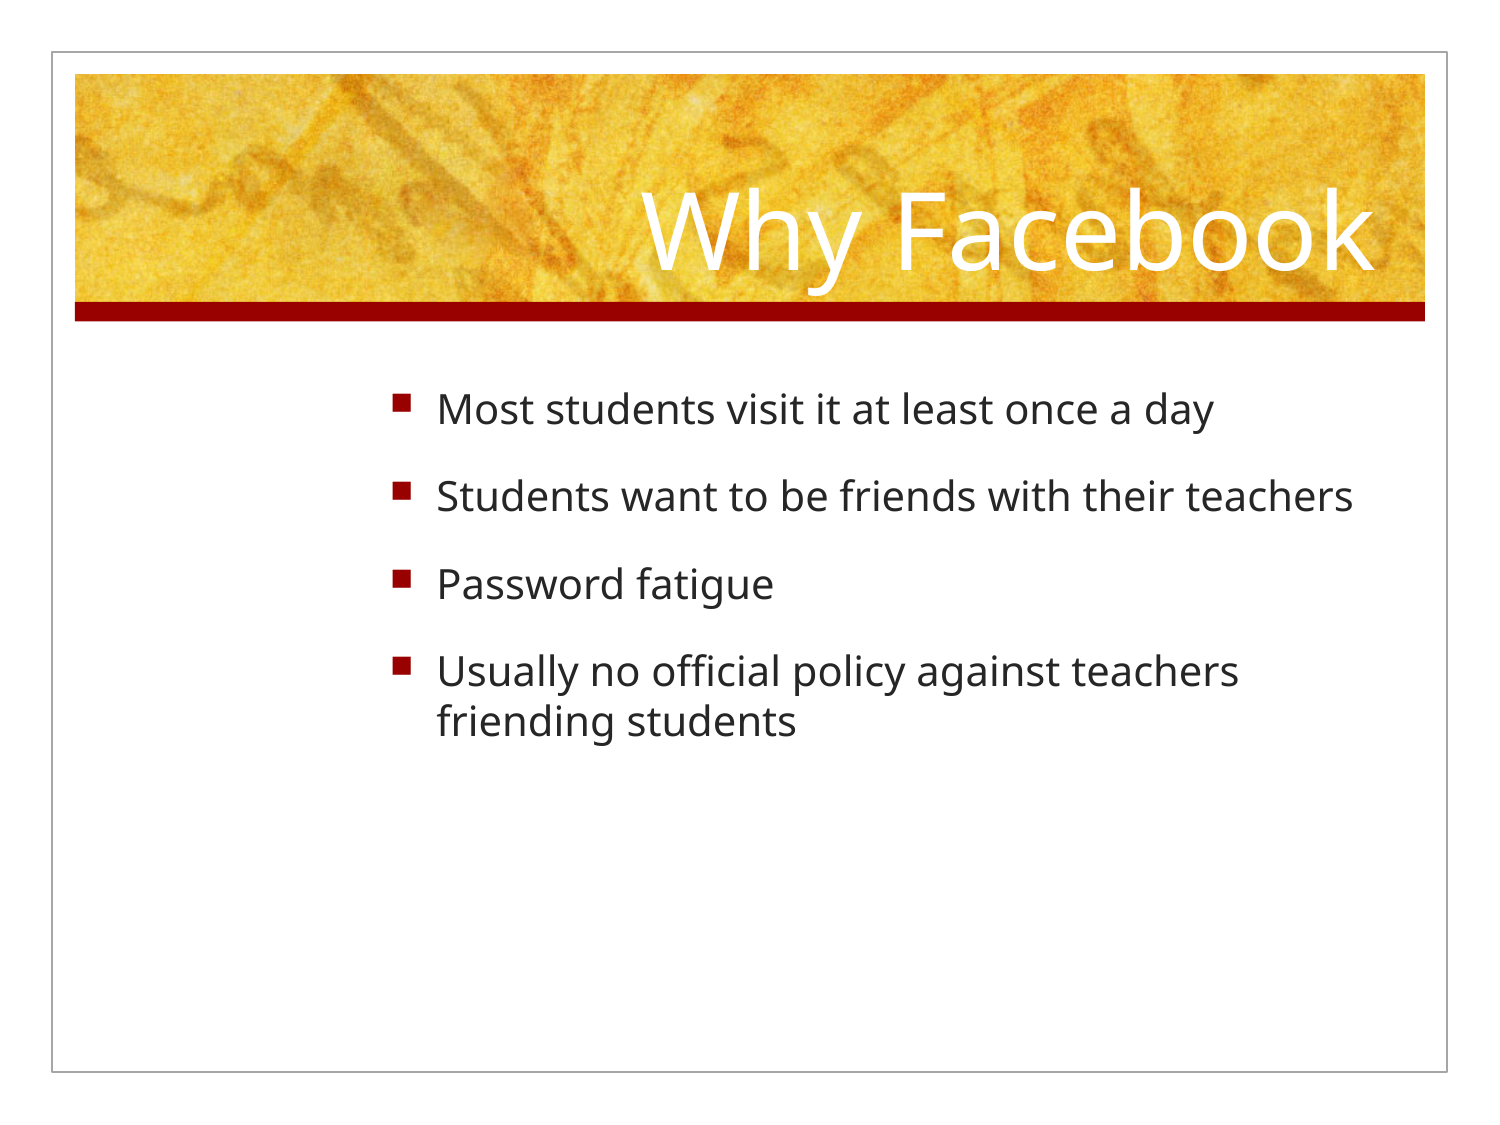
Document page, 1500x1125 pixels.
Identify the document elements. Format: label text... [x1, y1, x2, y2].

list Most students visit it at least once a day Students want to be friends with their teachers Password fatigue Usually no official policy against teachers friending students [375, 375, 1392, 1005]
title Why Facebook [108, 74, 1392, 292]
picture [75, 74, 1425, 301]
